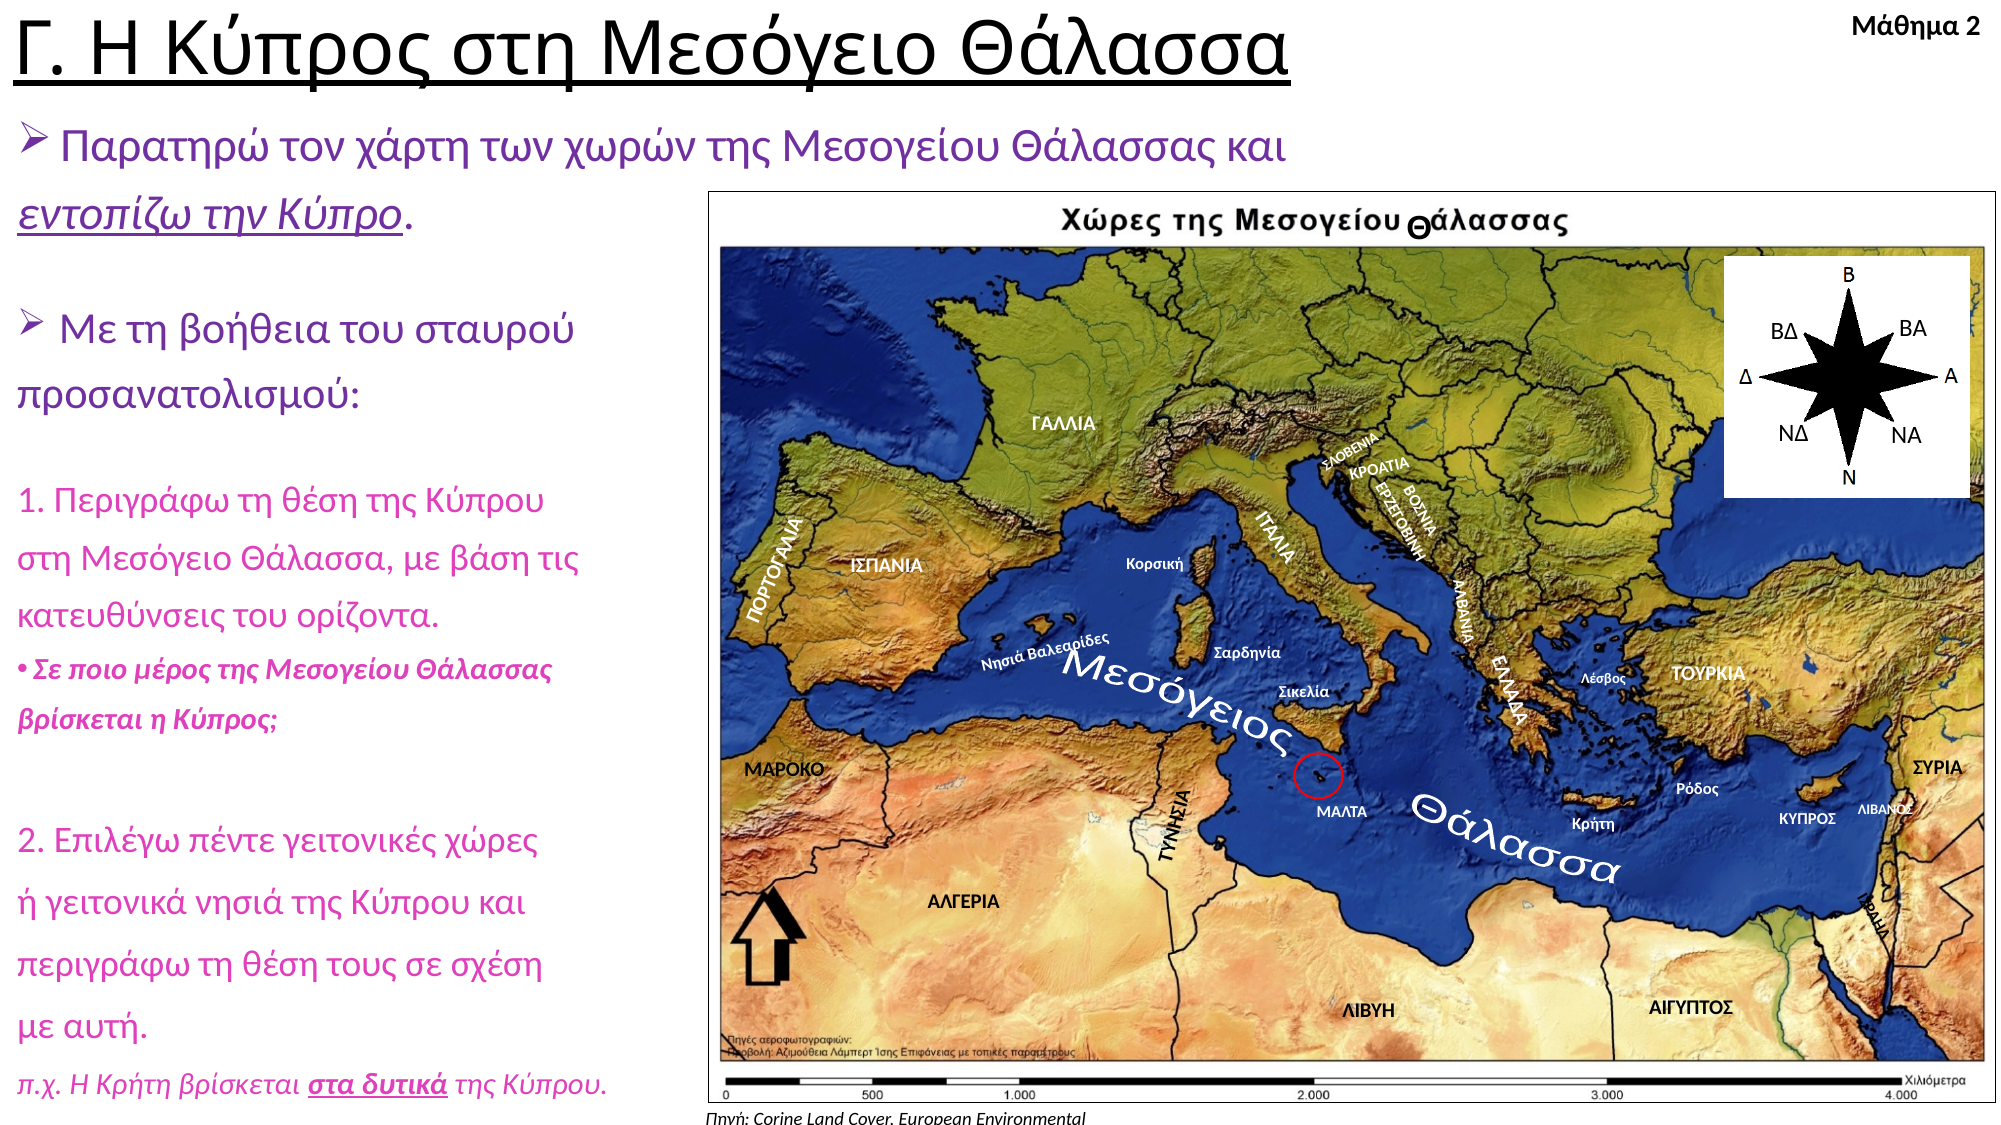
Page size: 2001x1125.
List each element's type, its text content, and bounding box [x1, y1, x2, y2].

title Γ. Η Κύπρος στη Μεσόγειο Θάλασσα [0, 0, 1405, 145]
text_box Μάθημα 2 [1836, 0, 2000, 49]
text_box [705, 191, 1996, 1125]
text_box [1724, 256, 1970, 498]
list Παρατηρώ τον χάρτη των χωρών της Μεσογείου Θάλασσας και εντοπίζω την Κύπρο. Με τη βοήθεια του σταυρού προσανατολισμού: 1. Περιγράφω τη θέση της Κύπρου στη Μεσόγειο Θάλασσα, με βάση τις κατευθύνσεις του ορίζοντα. Σε ποιο μέρος της Μεσογείου Θάλασσας βρίσκεται η Κύπρος; 2. Επιλέγω πέντε γειτονικές χώρες ή γειτονικά νησιά της Κύπρου και περιγράφω τη θέση τους σε σχέση με αυτή. π.χ. Η Κρήτη βρίσκεται στα δυτικά της Κύπρου. [2, 112, 2000, 1119]
